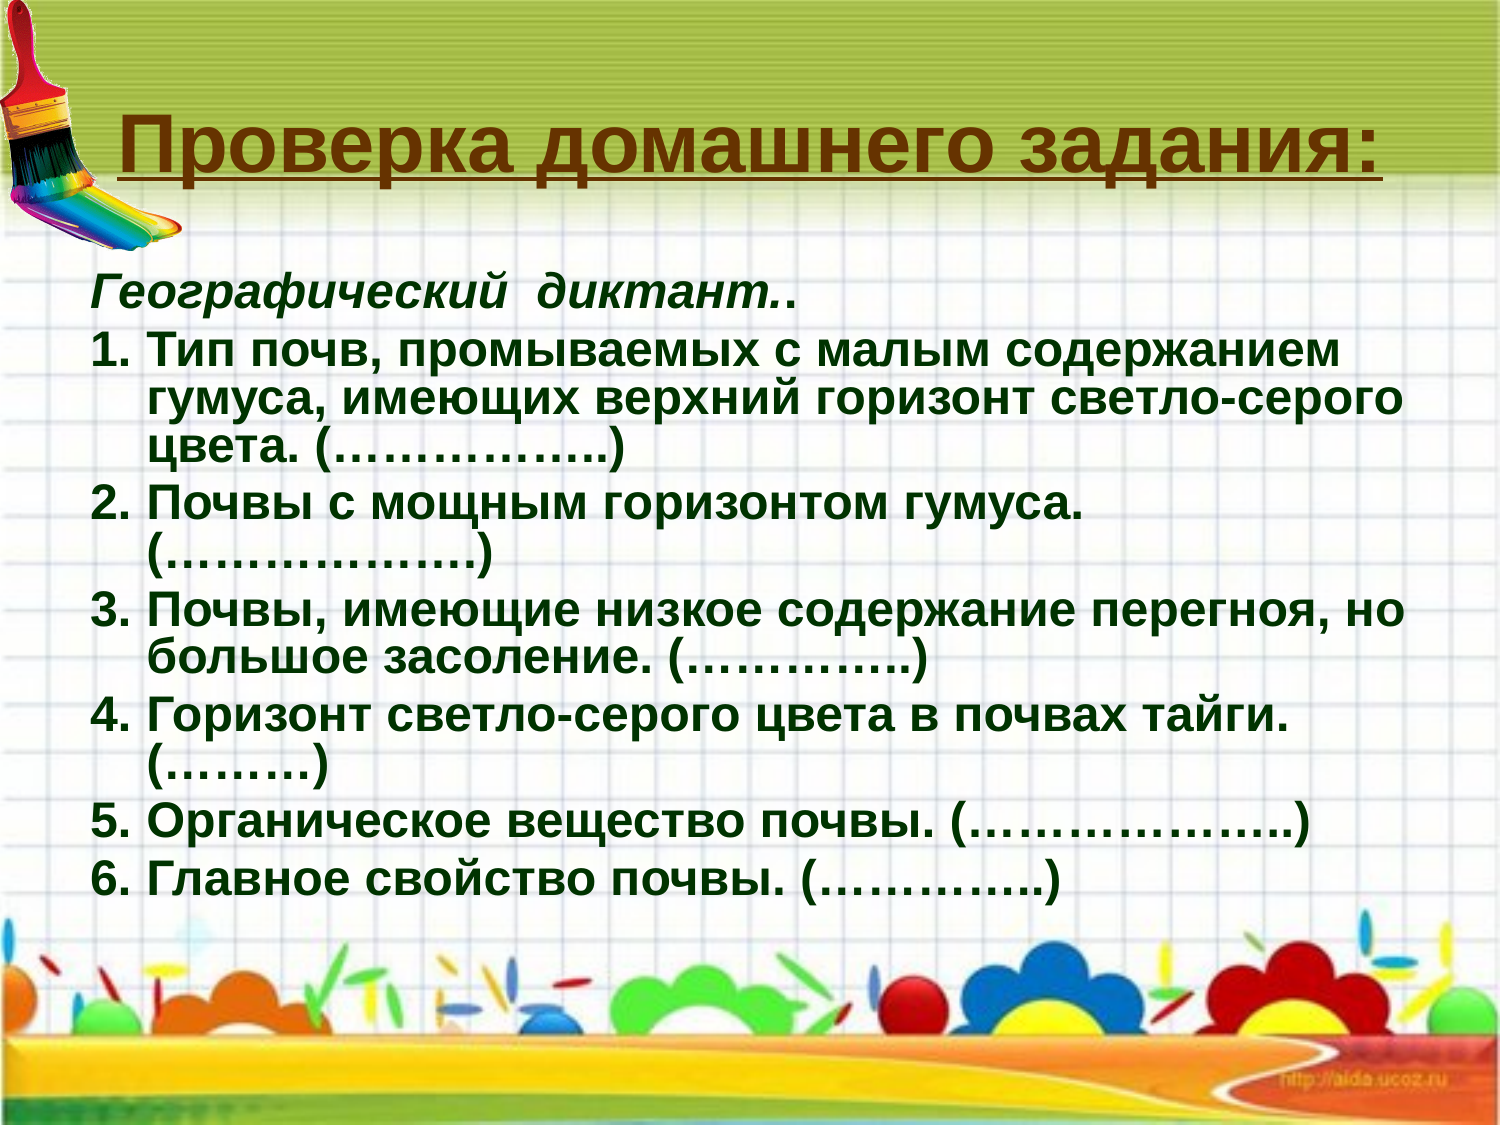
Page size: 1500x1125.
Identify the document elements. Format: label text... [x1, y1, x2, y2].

title Проверка домашнего задания: [187, 45, 1425, 233]
picture [0, 0, 1500, 1125]
list Географический диктант.. Тип почв, промываемых с малым содержанием гумуса, имеющих верхний горизонт светло-серого цвета. (……………..) Почвы с мощным горизонтом гумуса. (……………….) Почвы, имеющие низкое содержание перегноя, но большое засоление. (…………..) Горизонт светло-серого цвета в почвах тайги. (………) Органическое вещество почвы. (………………..) Главное свойство почвы. (…………..) [75, 262, 1425, 1005]
